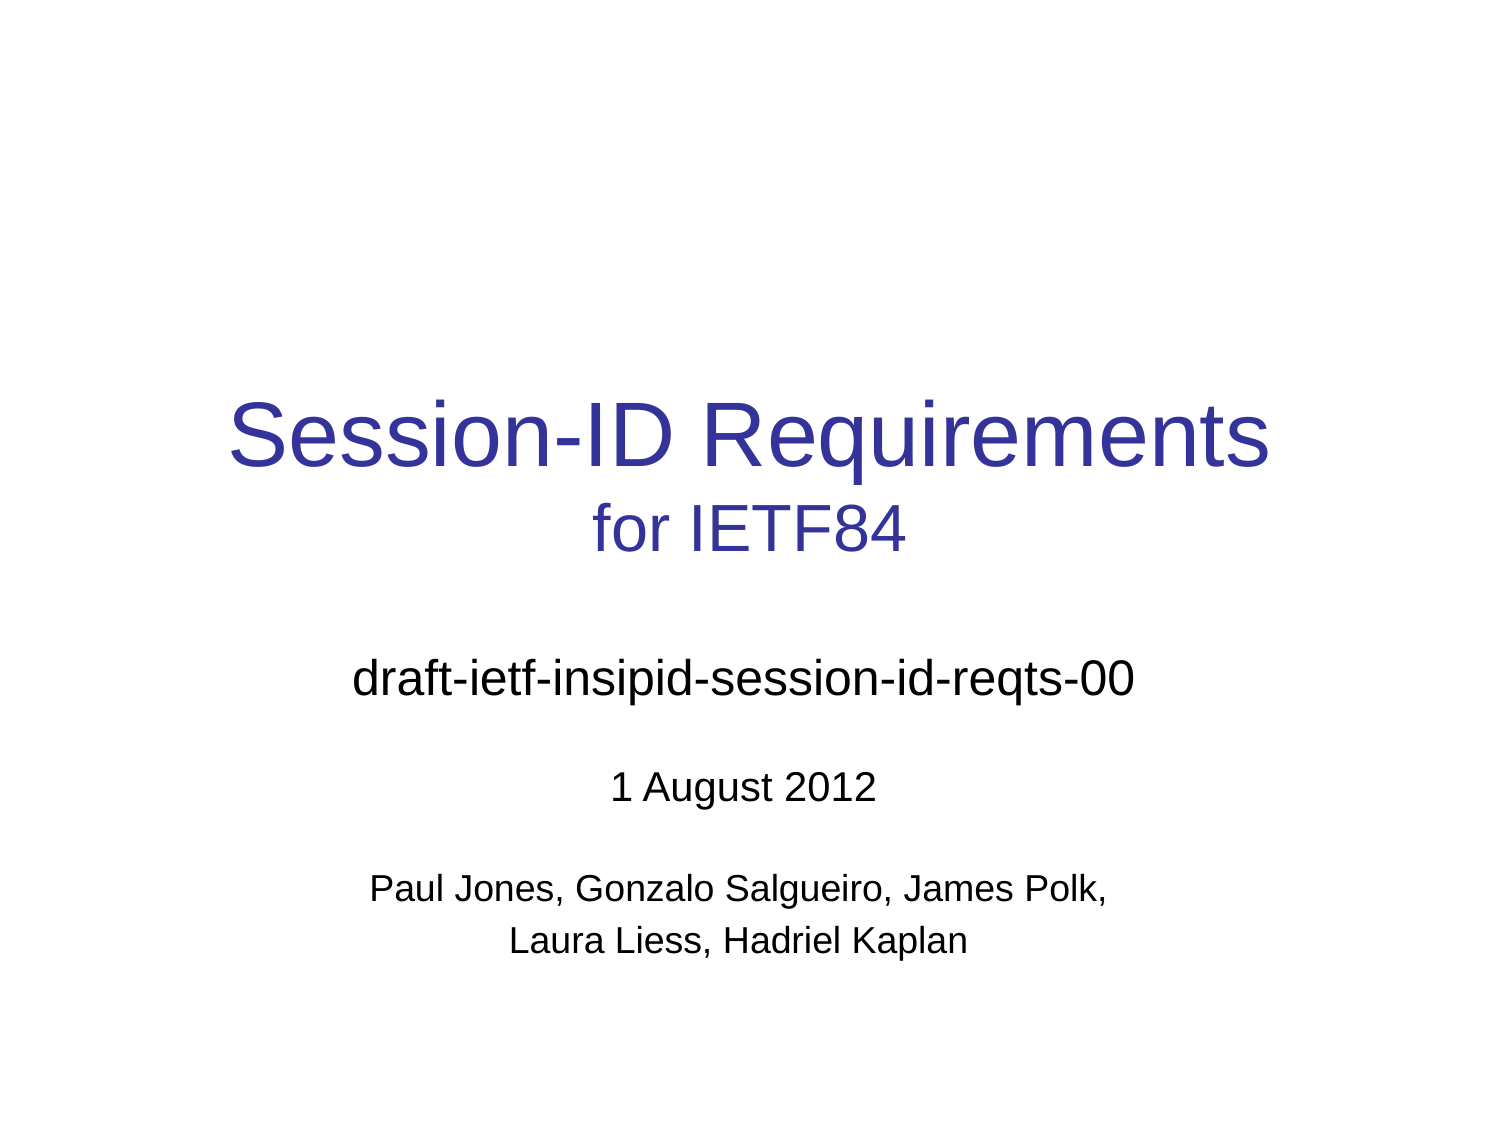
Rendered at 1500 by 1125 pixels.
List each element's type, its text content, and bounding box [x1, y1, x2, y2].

title Session-ID Requirements for IETF84 [112, 349, 1388, 591]
subtitle draft-ietf-insipid-session-id-reqts-00 1 August 2012 Paul Jones, Gonzalo Salgueiro, James Polk, Laura Liess, Hadriel Kaplan [162, 637, 1326, 926]
